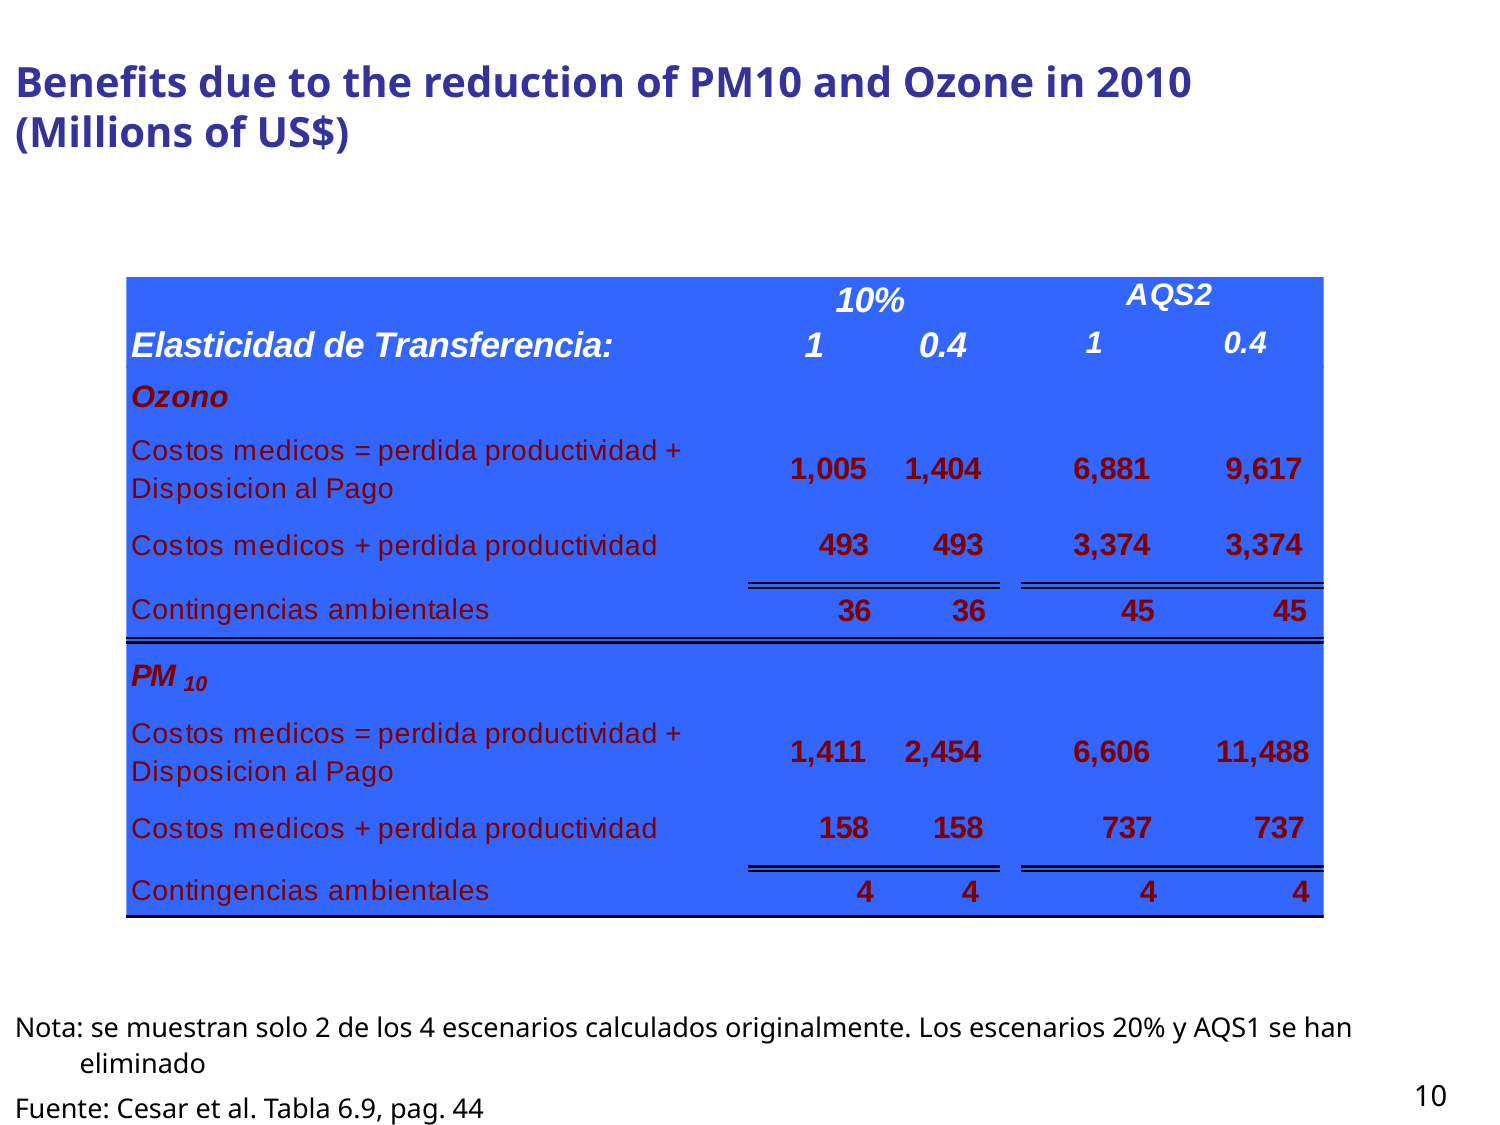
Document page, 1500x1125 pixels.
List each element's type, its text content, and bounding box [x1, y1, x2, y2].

text_box Nota: se muestran solo 2 de los 4 escenarios calculados originalmente. Los escenarios 20% y AQS1 se han eliminado Fuente: Cesar et al. Tabla 6.9, pag. 44 [0, 999, 1500, 1075]
title Benefits due to the reduction of PM10 and Ozone in 2010 (Millions of US$) [0, 62, 1463, 151]
slide_number 10 [1149, 1075, 1463, 1125]
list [123, 274, 1327, 921]
